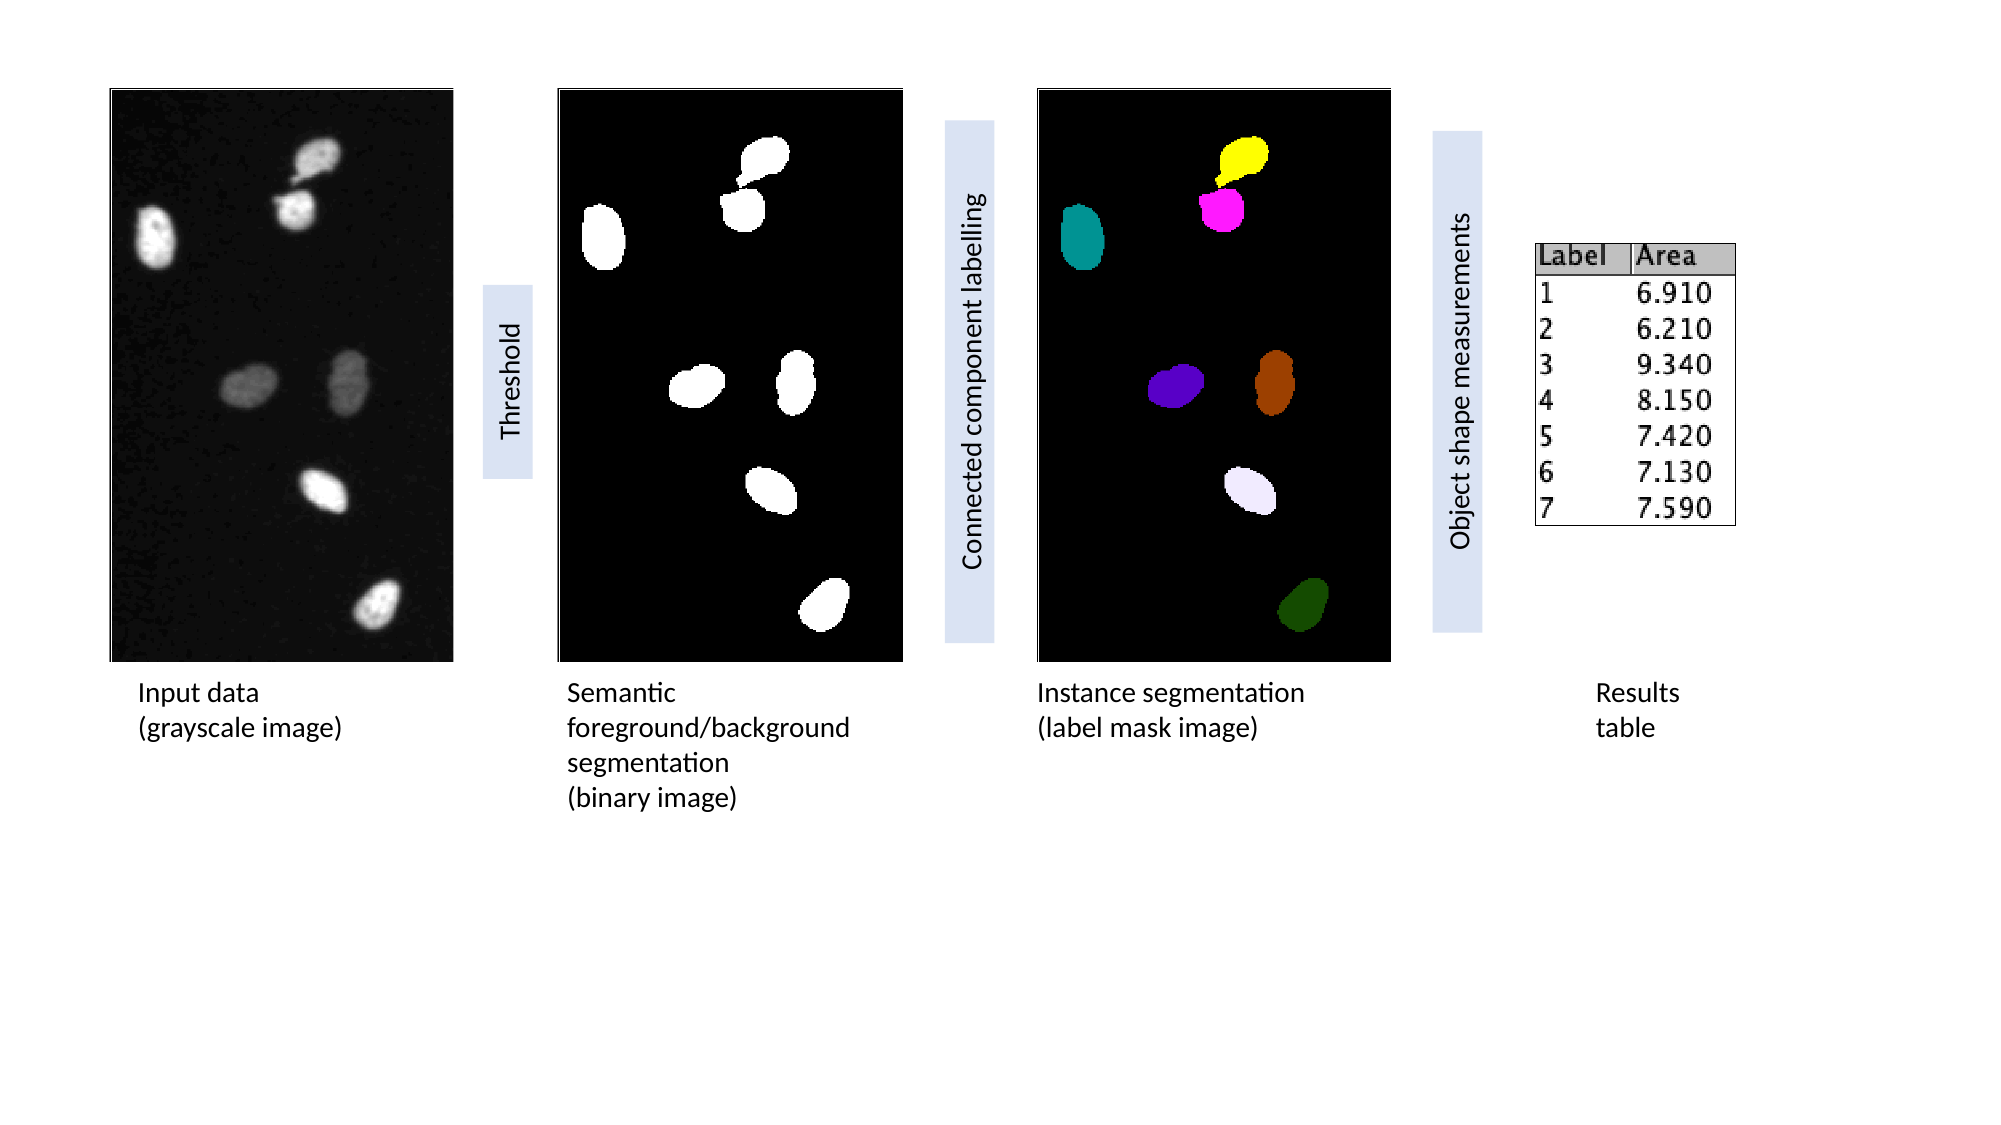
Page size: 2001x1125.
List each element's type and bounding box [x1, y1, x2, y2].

text_box [108, 88, 1736, 823]
